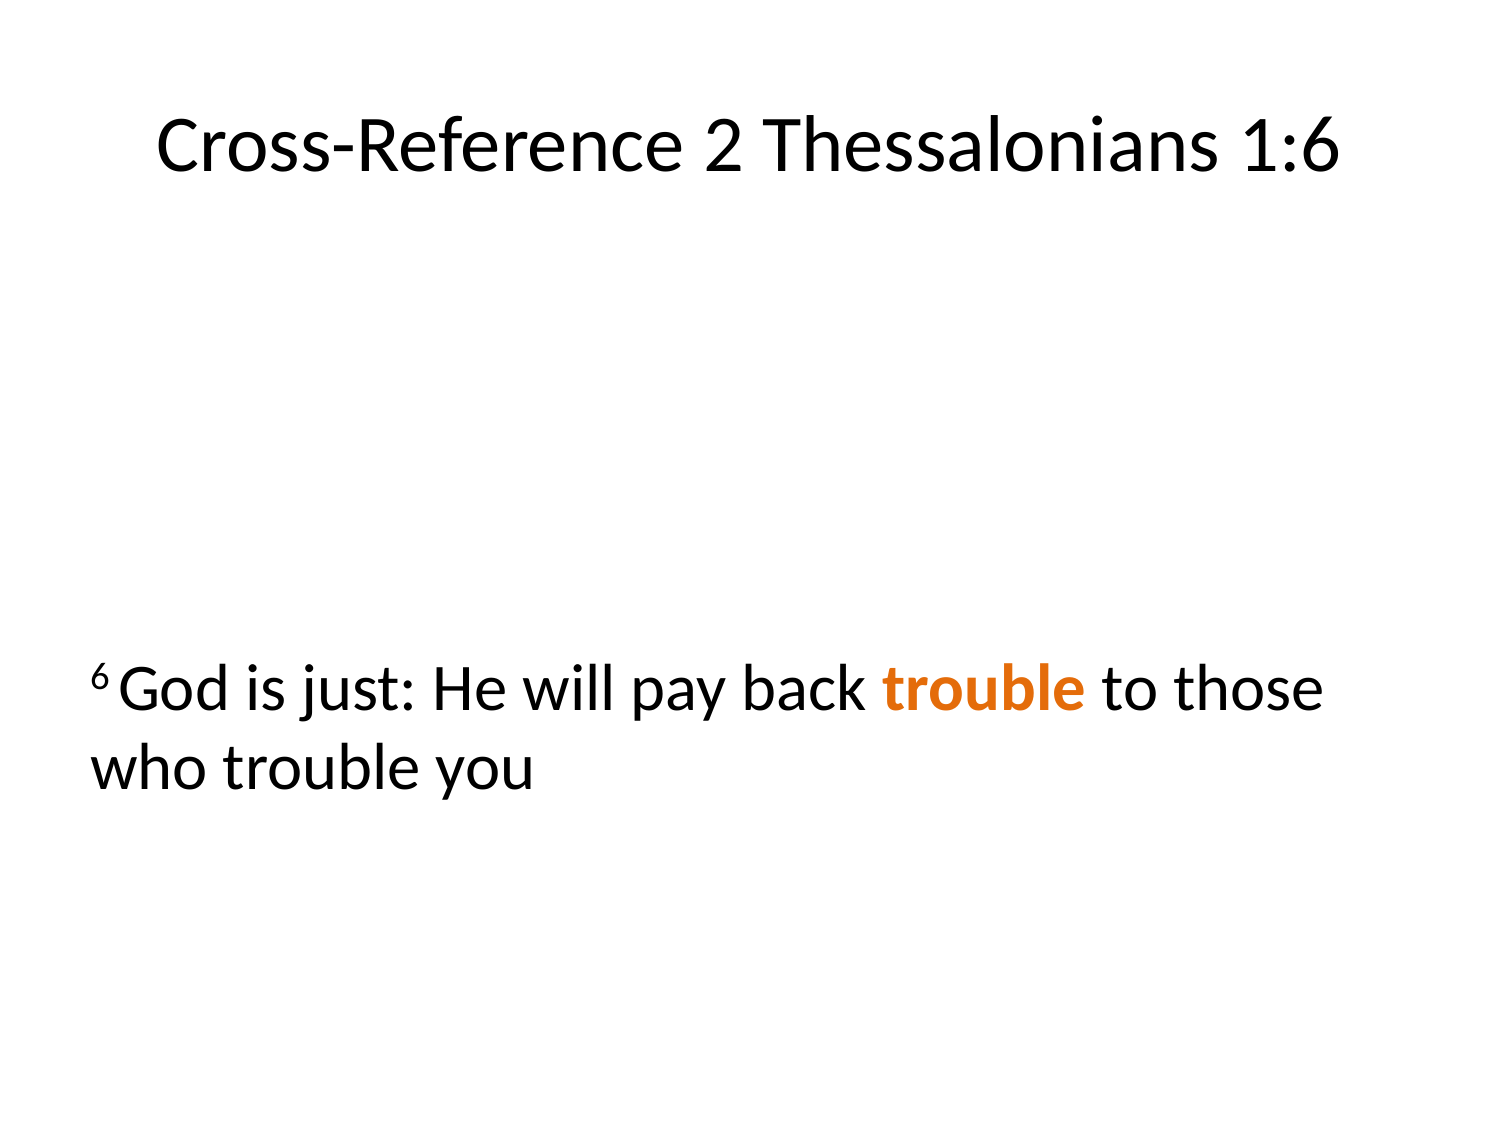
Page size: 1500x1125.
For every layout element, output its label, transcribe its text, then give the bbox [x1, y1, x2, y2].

title Cross-Reference 2 Thessalonians 1:6 [75, 45, 1425, 233]
list 6 God is just: He will pay back trouble to those who trouble you [75, 262, 1425, 1005]
